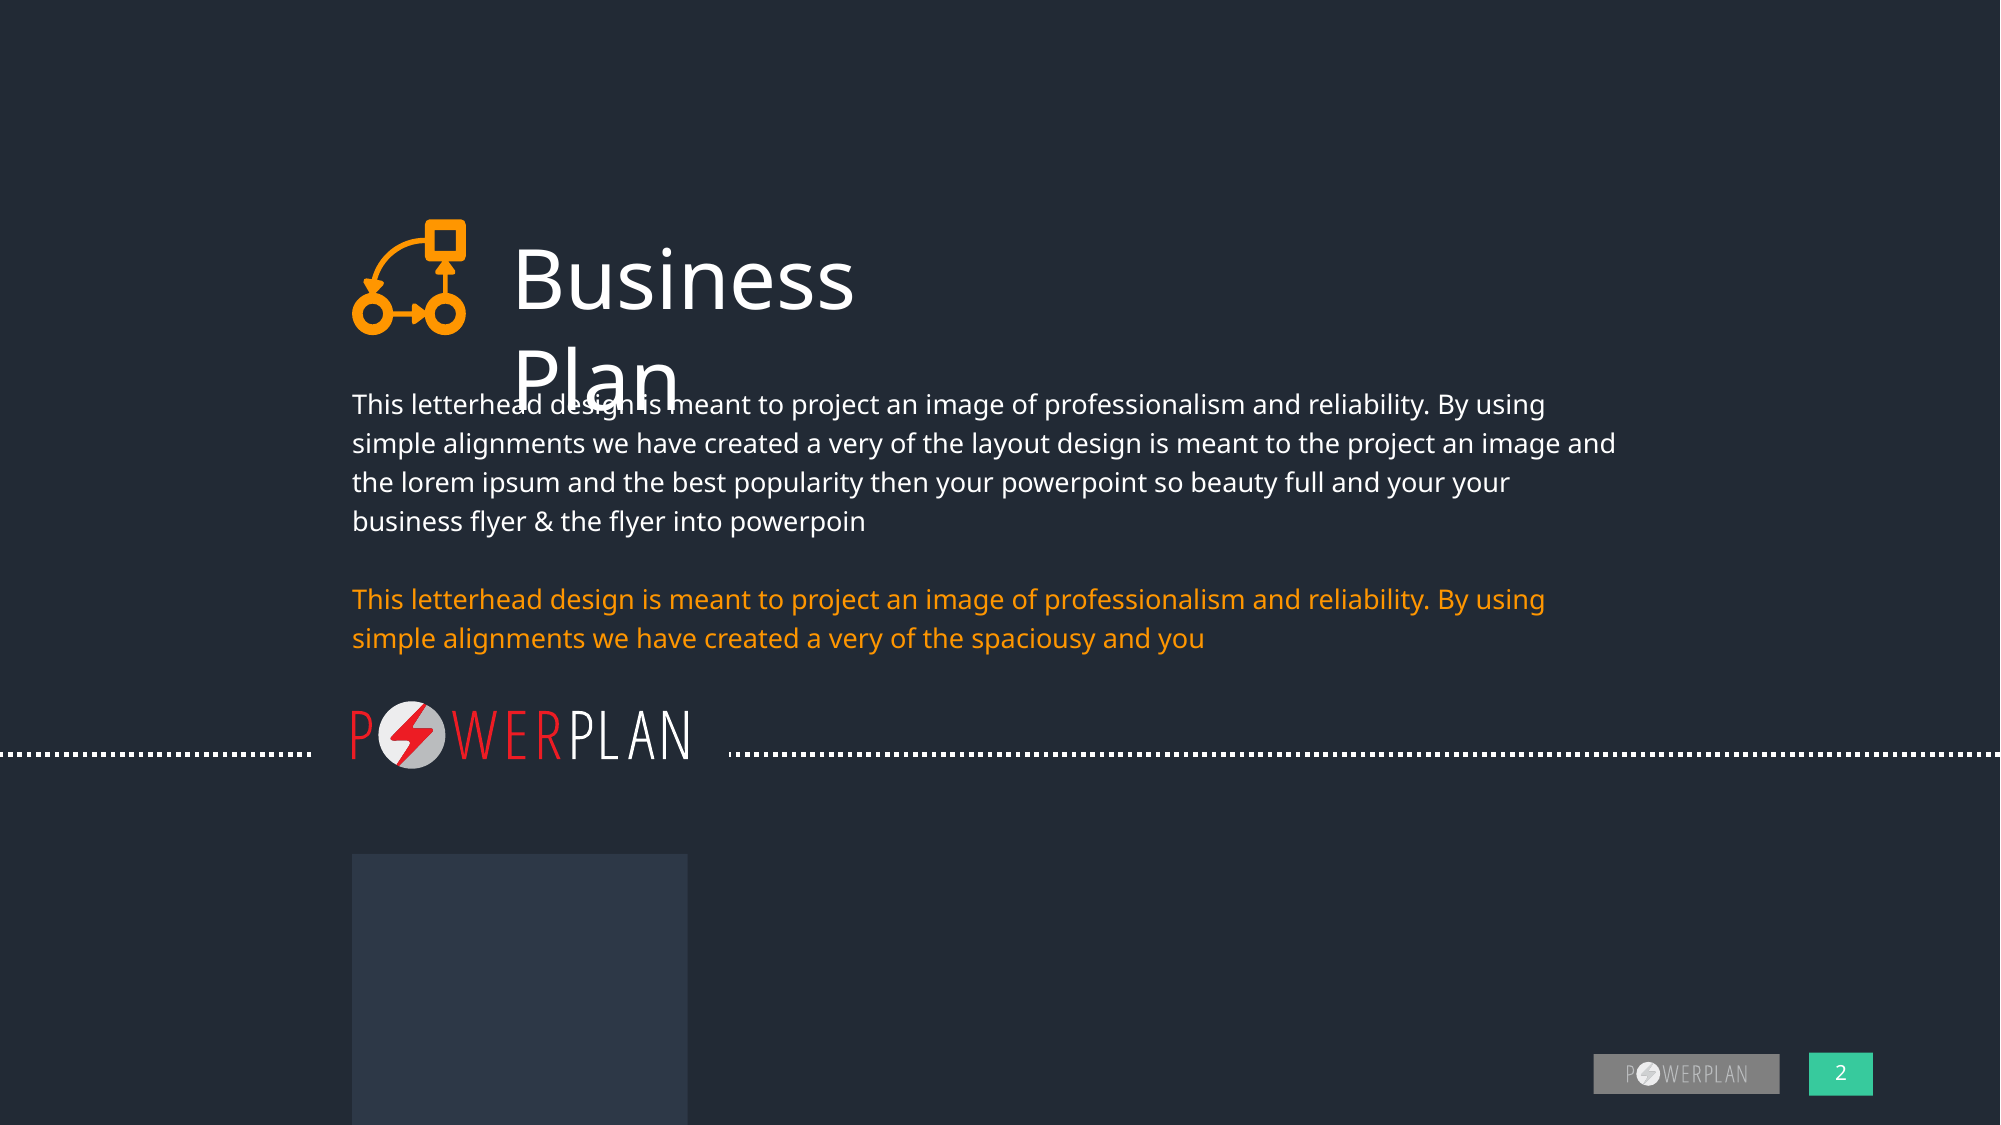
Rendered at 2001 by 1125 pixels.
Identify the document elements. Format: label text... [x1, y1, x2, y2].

slide_number 2 [1809, 1052, 1873, 1096]
text_box [0, 0, 2000, 1125]
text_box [1593, 1053, 1780, 1094]
text_box [351, 853, 689, 1125]
text_box [352, 219, 466, 336]
text_box Business Plan [496, 219, 996, 368]
text_box This letterhead design is meant to project an image of professionalism and reliability. By using simple alignments we have created a very of the layout design is meant to the project an image and the lorem ipsum and the best popularity then your powerpoint so beauty full and your your business flyer & the flyer into powerpoin This letterhead design is meant to project an image of professionalism and reliability. By using simple alignments we have created a very of the spaciousy and you [352, 368, 1628, 667]
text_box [352, 701, 688, 770]
